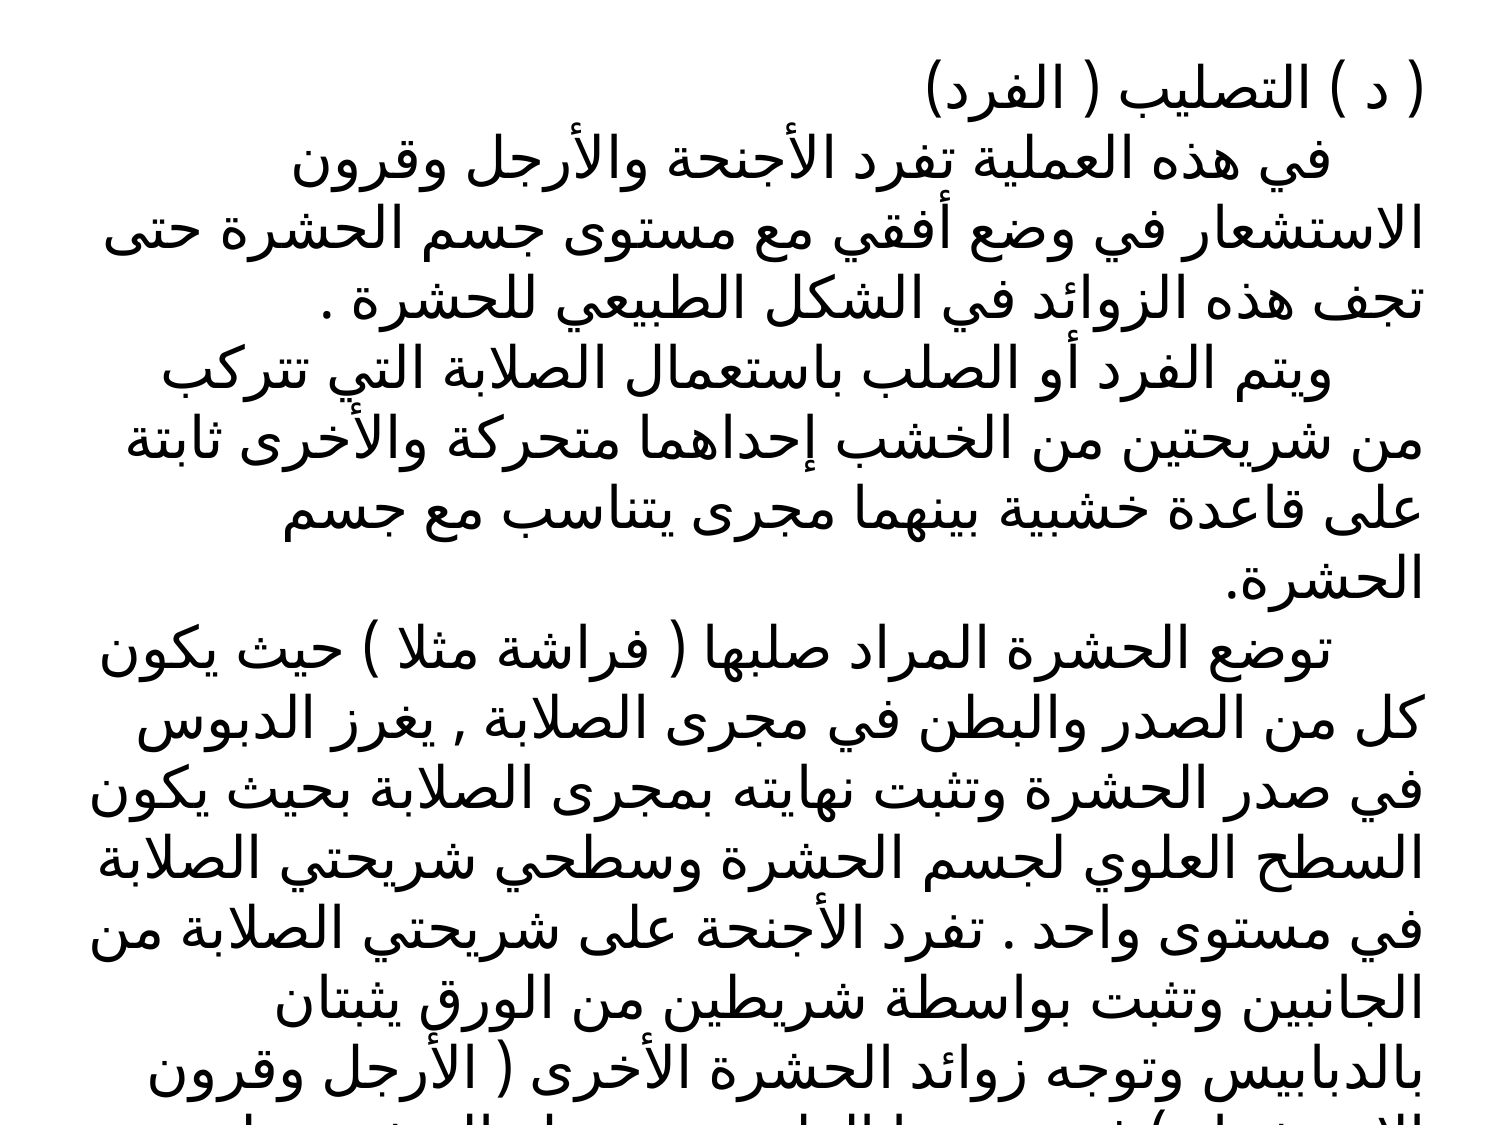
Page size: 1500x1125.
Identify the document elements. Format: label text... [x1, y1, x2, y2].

text_box ( د ) التصليب ( الفرد) في هذه العملية تفرد الأجنحة والأرجل وقرون الاستشعار في وضع أفقي مع مستوى جسم الحشرة حتى تجف هذه الزوائد في الشكل الطبيعي للحشرة . ويتم الفرد أو الصلب باستعمال الصلابة التي تتركب من شريحتين من الخشب إحداهما متحركة والأخرى ثابتة على قاعدة خشبية بينهما مجرى يتناسب مع جسم الحشرة. توضع الحشرة المراد صلبها ( فراشة مثلا ) حيث يكون كل من الصدر والبطن في مجرى الصلابة , يغرز الدبوس في صدر الحشرة وتثبت نهايته بمجرى الصلابة بحيث يكون السطح العلوي لجسم الحشرة وسطحي شريحتي الصلابة في مستوى واحد . تفرد الأجنحة على شريحتي الصلابة من الجانبين وتثبت بواسطة شريطين من الورق يثبتان بالدبابيس وتوجه زوائد الحشرة الأخرى ( الأرجل وقرون الاستشعار ) في وضعها الطبيعي, وتترك الحشرة على الصلابة لبضعة أيام لتجف بعيدة عن هجمات النمل والحشرات الأخرى, ثم تنقل إلى صندوق الحفظ . [64, 42, 1441, 1125]
